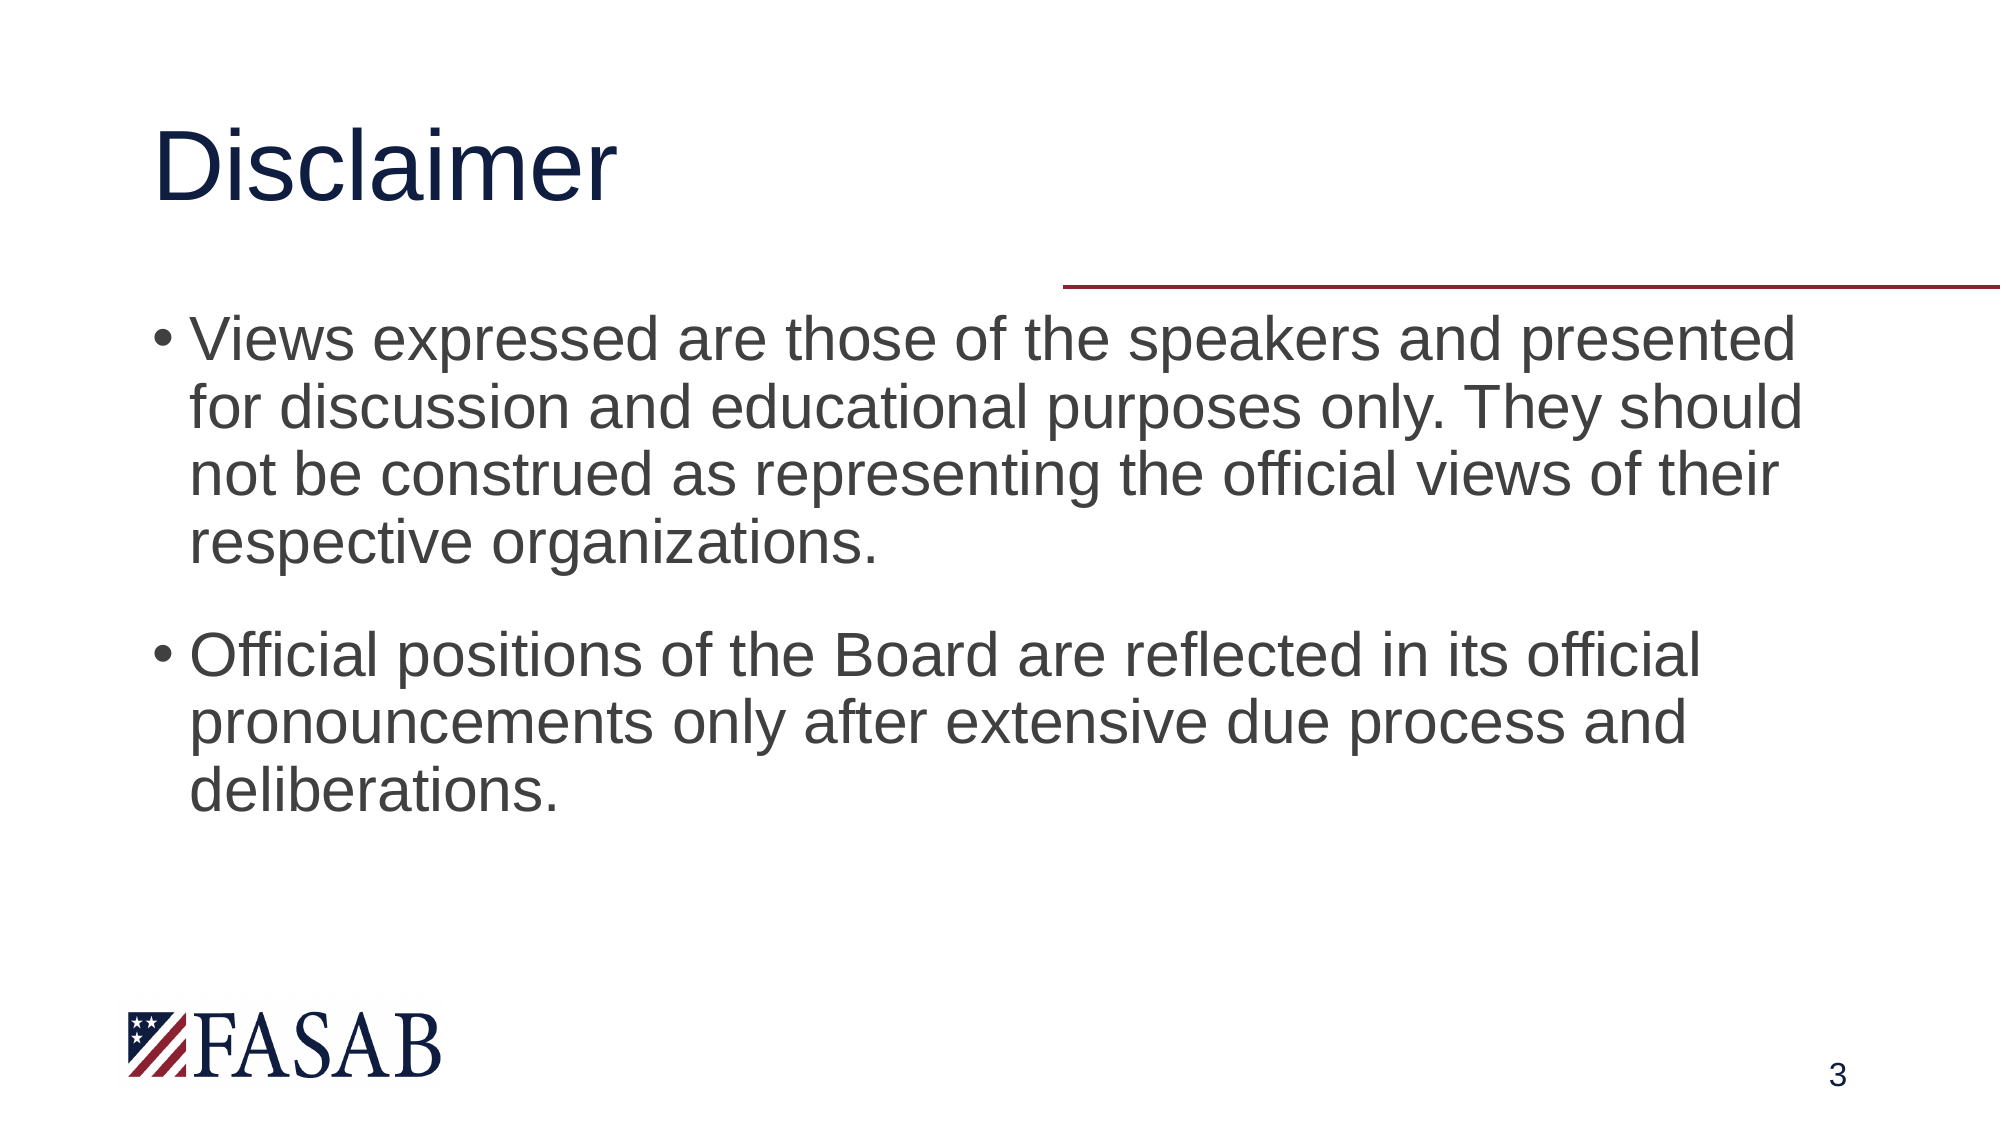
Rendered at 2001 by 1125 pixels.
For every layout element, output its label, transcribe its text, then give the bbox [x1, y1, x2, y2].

list Views expressed are those of the speakers and presented for discussion and educational purposes only. They should not be construed as representing the official views of their respective organizations. Official positions of the Board are reflected in its official pronouncements only after extensive due process and deliberations. [137, 299, 1863, 1014]
slide_number 3 [1412, 1042, 1863, 1103]
title Disclaimer [137, 59, 1863, 278]
